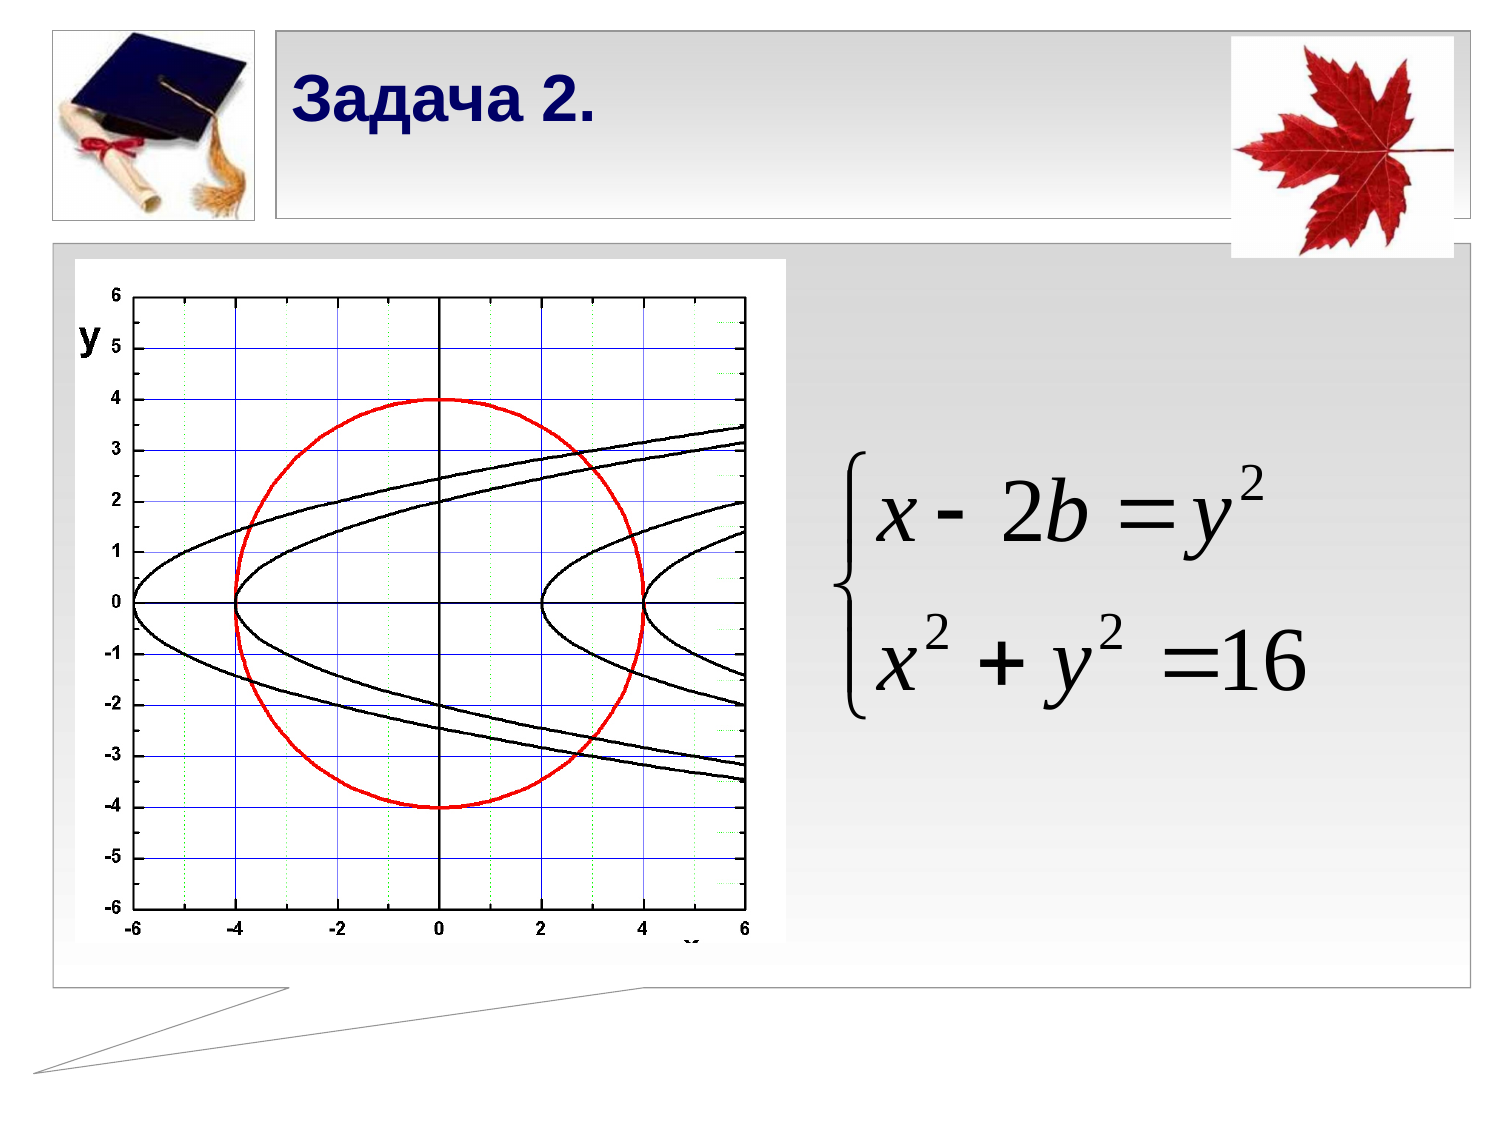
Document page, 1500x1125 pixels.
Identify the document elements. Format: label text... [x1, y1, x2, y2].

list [813, 433, 1325, 739]
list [74, 258, 786, 943]
title Задача 2. [275, 30, 1471, 219]
picture [1231, 35, 1454, 258]
picture [53, 31, 254, 220]
